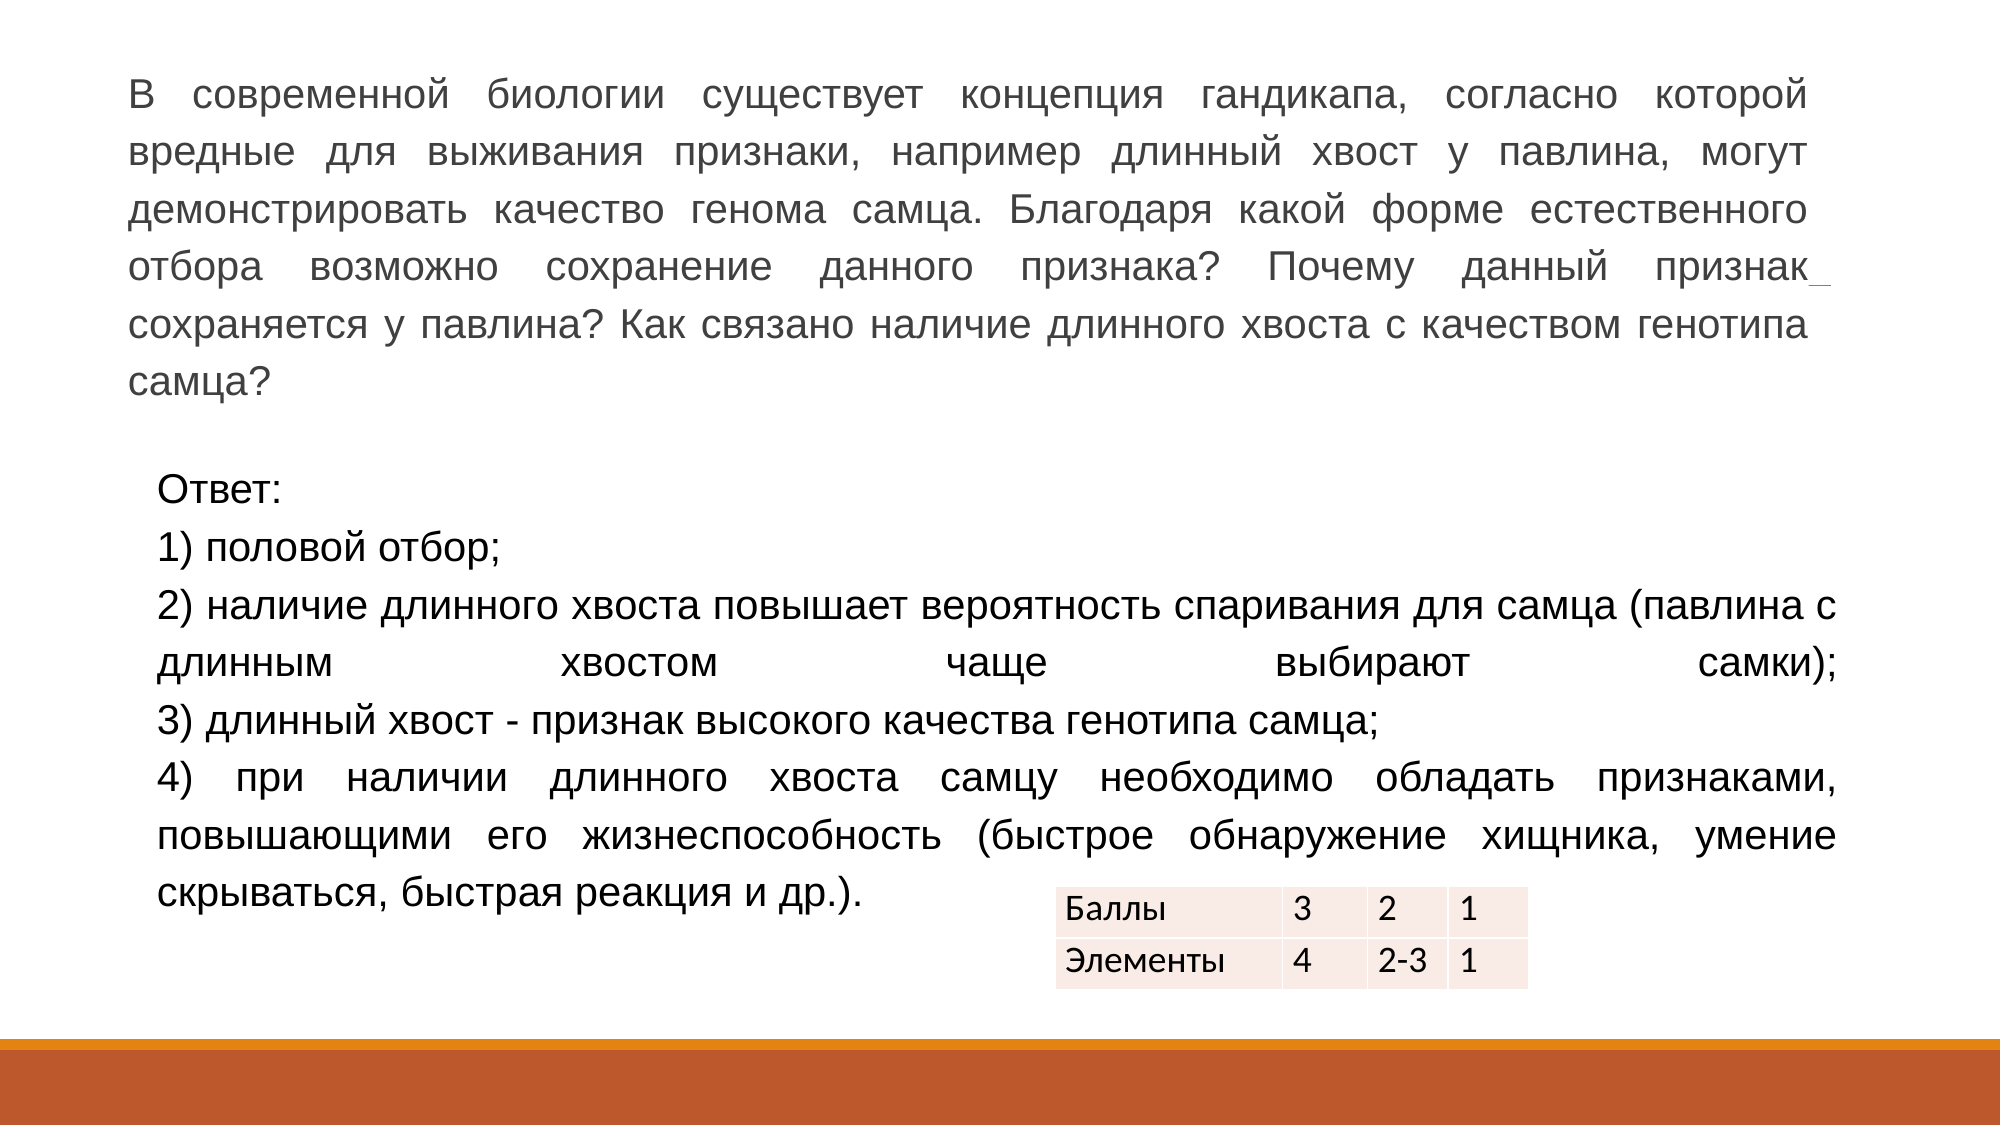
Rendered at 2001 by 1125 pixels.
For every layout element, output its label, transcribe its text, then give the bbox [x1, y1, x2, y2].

table_cell 4 [1283, 939, 1367, 989]
table_header 2 [1368, 887, 1447, 937]
text_box Ответ: 1) половой отбор; 2) наличие длинного хвоста повышает вероятность спаривания для самца (павлина с длинным хвостом чаще выбирают самки); 3) длинный хвост - признак высокого качества генотипа самца; 4) при наличии длинного хвоста самцу необходимо обладать признаками, повышающими его жизнеспособность (быстрое обнаружение хищника, умение скрываться, быстрая реакция и др.). [142, 447, 1853, 923]
table_header Баллы [1056, 887, 1282, 937]
table_header 1 [1449, 887, 1528, 937]
table_header 3 [1283, 887, 1367, 937]
table_cell Элементы [1056, 939, 1282, 989]
table_cell 2-3 [1368, 939, 1447, 989]
list В современной биологии существует концепция гандикапа, согласно которой вредные для выживания признаки, например длинный хвост у павлина, могут демонстрировать качество генома самца. Благодаря какой форме естественного отбора возможно сохранение данного признака? Почему данный признак сохраняется у павлина? Как связано наличие длинного хвоста с качеством генотипа самца? [112, 51, 1809, 712]
table_cell 1 [1449, 939, 1528, 989]
